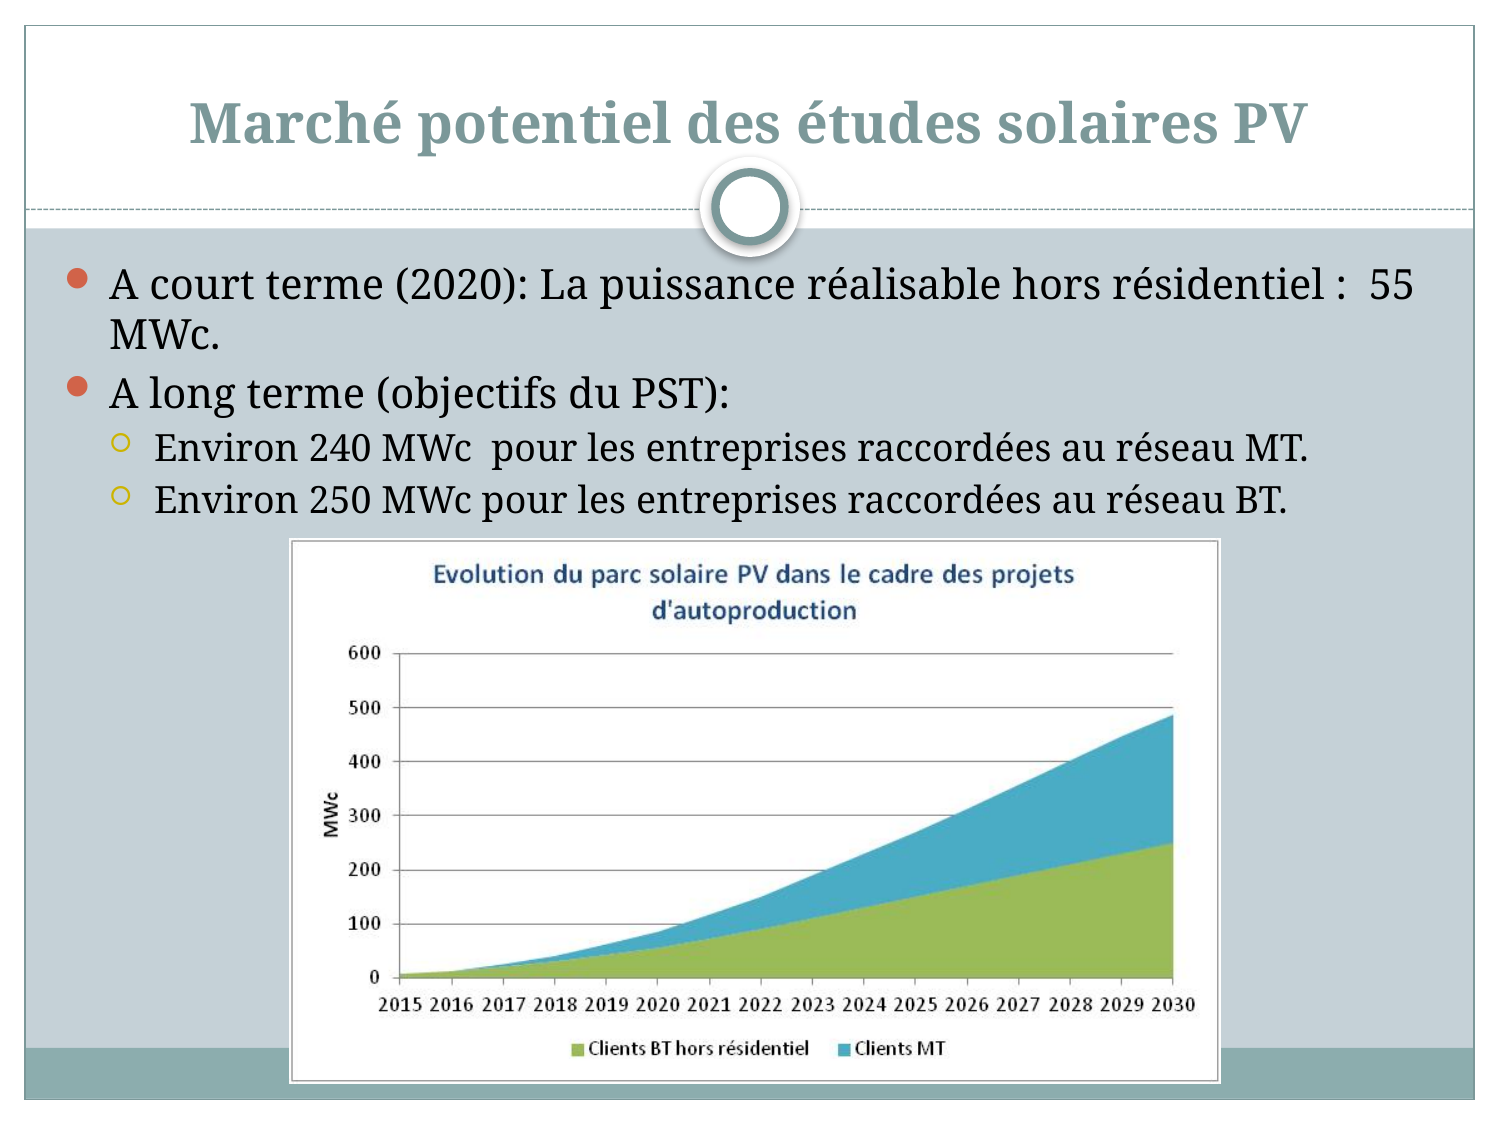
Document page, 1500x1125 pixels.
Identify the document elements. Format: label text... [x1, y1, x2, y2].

title Marché potentiel des études solaires PV [49, 37, 1450, 162]
picture [289, 538, 1221, 1085]
list A court terme (2020): La puissance réalisable hors résidentiel : 55 MWc. A long terme (objectifs du PST): Environ 240 MWc pour les entreprises raccordées au réseau MT. Environ 250 MWc pour les entreprises raccordées au réseau BT. [49, 250, 1459, 551]
